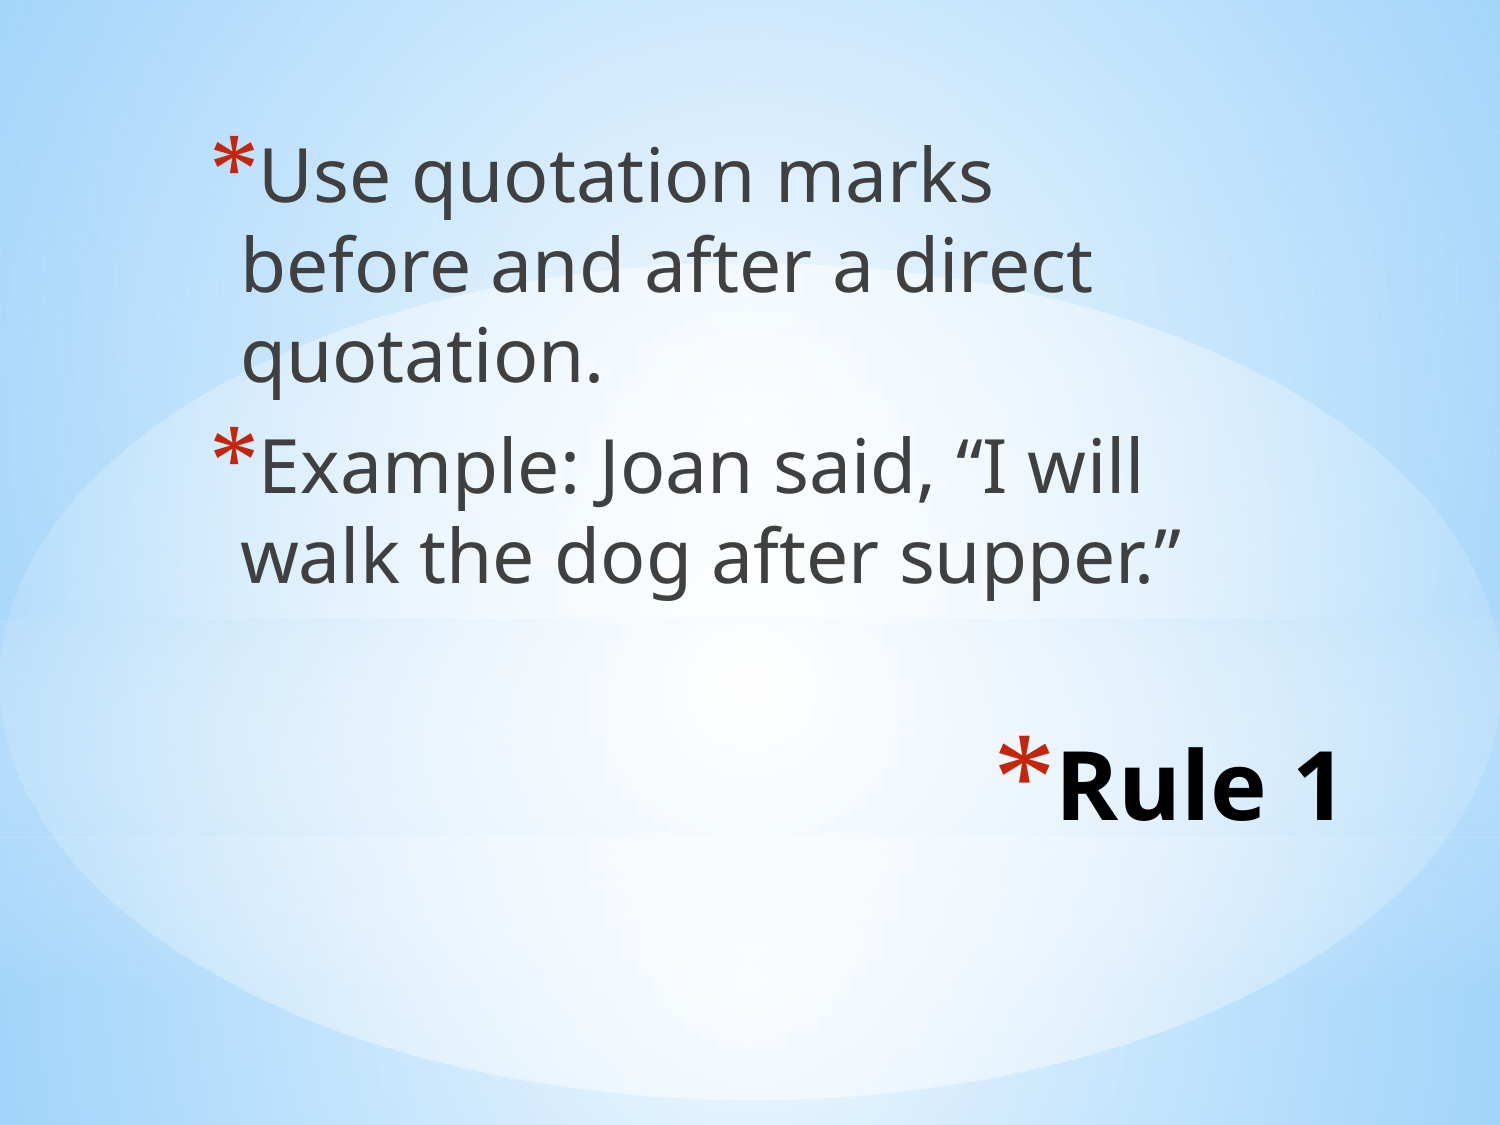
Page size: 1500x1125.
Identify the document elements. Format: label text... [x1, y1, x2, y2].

list Use quotation marks before and after a direct quotation. Example: Joan said, “I will walk the dog after supper.” [187, 120, 1238, 690]
title Rule 1 [294, 717, 1363, 905]
